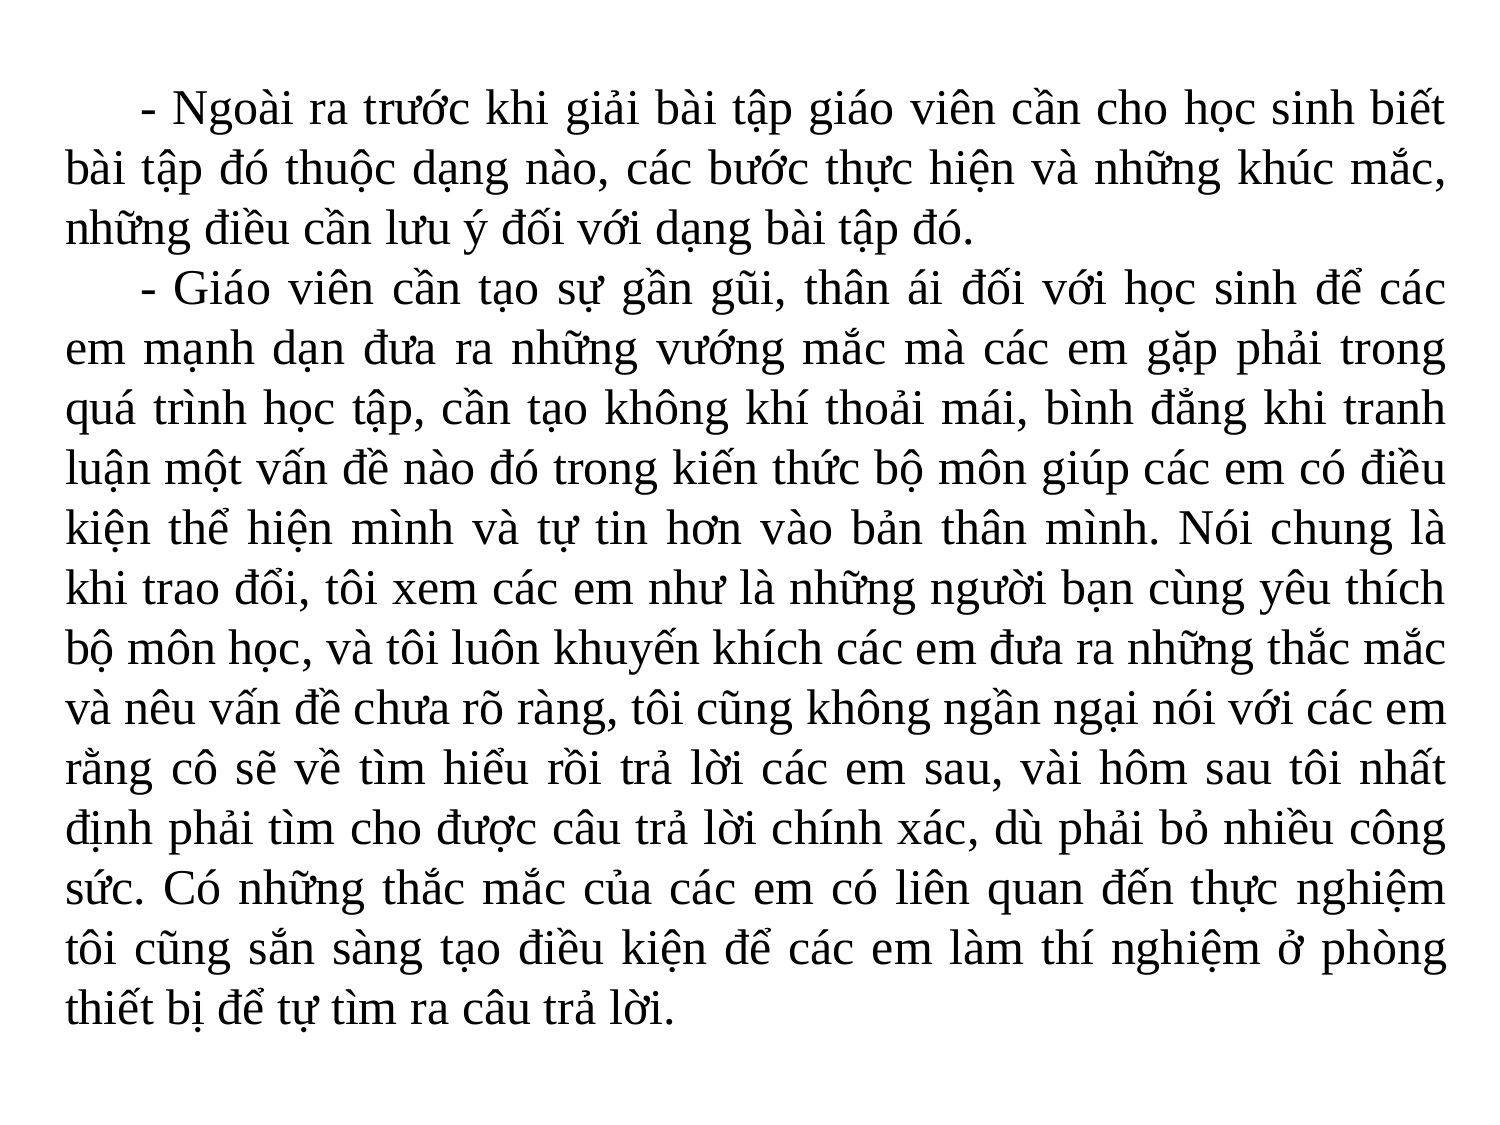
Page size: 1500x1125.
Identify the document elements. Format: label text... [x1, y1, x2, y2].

text_box - Ngoài ra trước khi giải bài tập giáo viên cần cho học sinh biết bài tập đó thuộc dạng nào, các bước thực hiện và những khúc mắc, những điều cần lưu ý đối với dạng bài tập đó. - Giáo viên cần tạo sự gần gũi, thân ái đối với học sinh để các em mạnh dạn đưa ra những vướng mắc mà các em gặp phải trong quá trình học tập, cần tạo không khí thoải mái, bình đẳng khi tranh luận một vấn đề nào đó trong kiến thức bộ môn giúp các em có điều kiện thể hiện mình và tự tin hơn vào bản thân mình. Nói chung là khi trao đổi, tôi xem các em như là những người bạn cùng yêu thích bộ môn học, và tôi luôn khuyến khích các em đưa ra những thắc mắc và nêu vấn đề chưa rõ ràng, tôi cũng không ngần ngại nói với các em rằng cô sẽ về tìm hiểu rồi trả lời các em sau, vài hôm sau tôi nhất định phải tìm cho được câu trả lời chính xác, dù phải bỏ nhiều công sức. Có những thắc mắc của các em có liên quan đến thực nghiệm tôi cũng sắn sàng tạo điều kiện để các em làm thí nghiệm ở phòng thiết bị để tự tìm ra câu trả lời. [49, 67, 1463, 1043]
